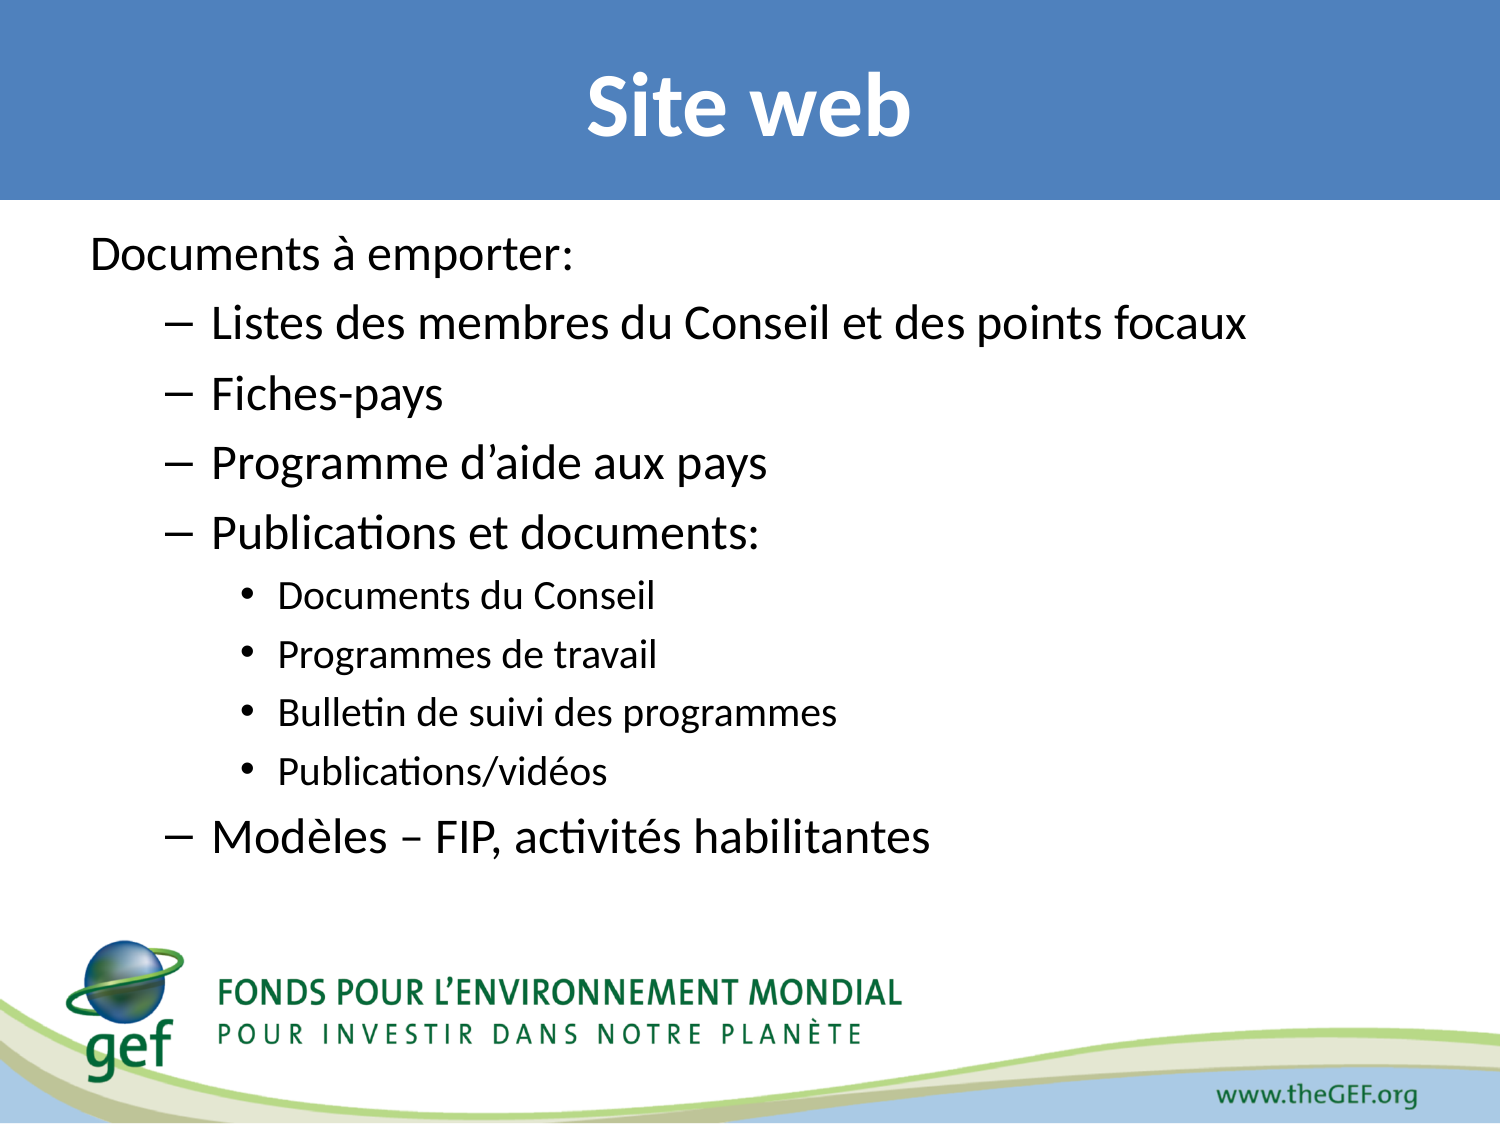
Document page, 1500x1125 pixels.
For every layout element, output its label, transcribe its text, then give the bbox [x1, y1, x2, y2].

title Site web [0, 0, 1500, 201]
list Documents à emporter: Listes des membres du Conseil et des points focaux Fiches-pays Programme d’aide aux pays Publications et documents: Documents du Conseil Programmes de travail Bulletin de suivi des programmes Publications/vidéos Modèles – FIP, activités habilitantes [74, 212, 1426, 926]
picture [0, 912, 1500, 1125]
